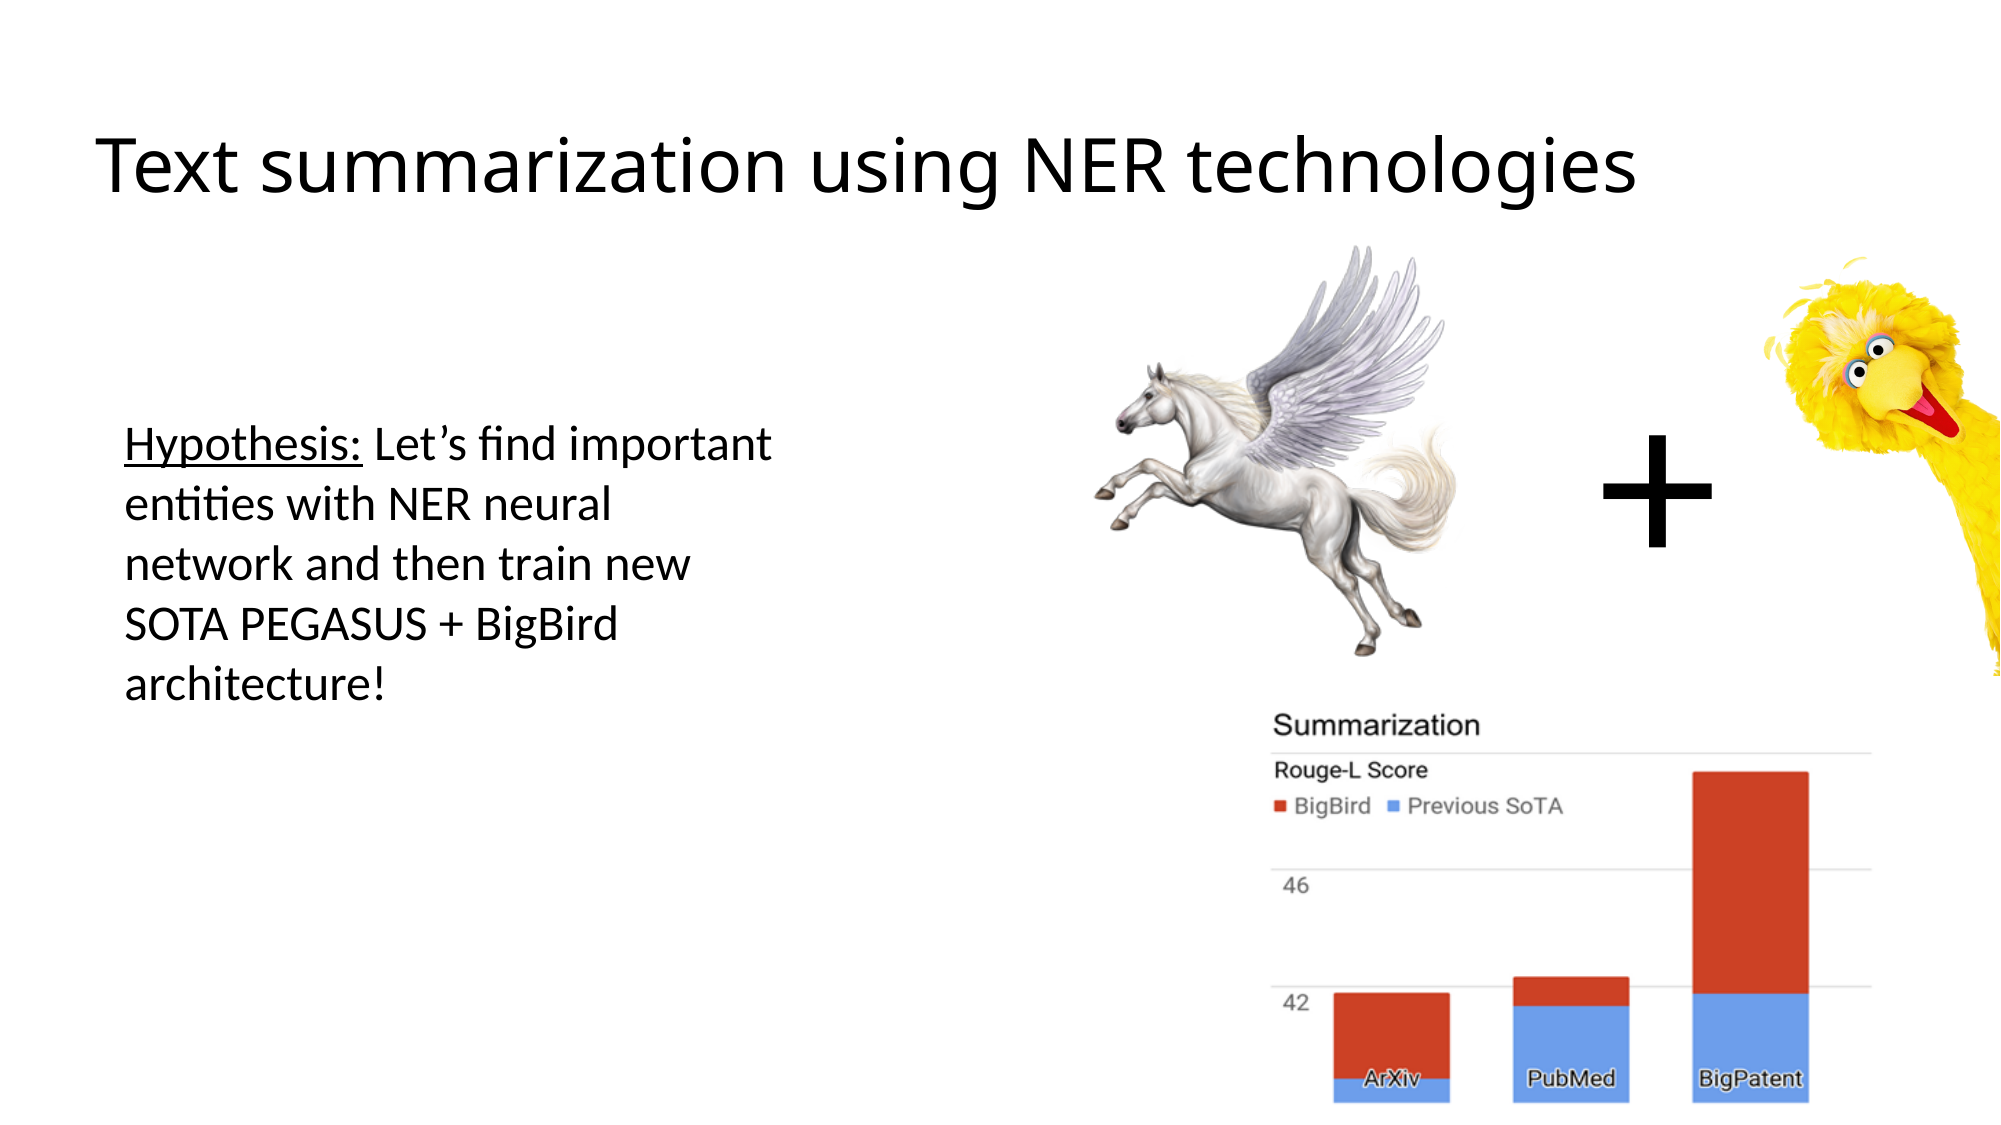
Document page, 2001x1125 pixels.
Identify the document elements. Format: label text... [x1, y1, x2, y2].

text_box Hypothesis: Let’s find important entities with NER neural network and then train new SOTA PEGASUS + BigBird architecture! [109, 403, 793, 719]
text_box Text summarization using NER technologies [80, 59, 1751, 278]
text_box + [1584, 320, 1763, 623]
picture [1076, 244, 2000, 1125]
